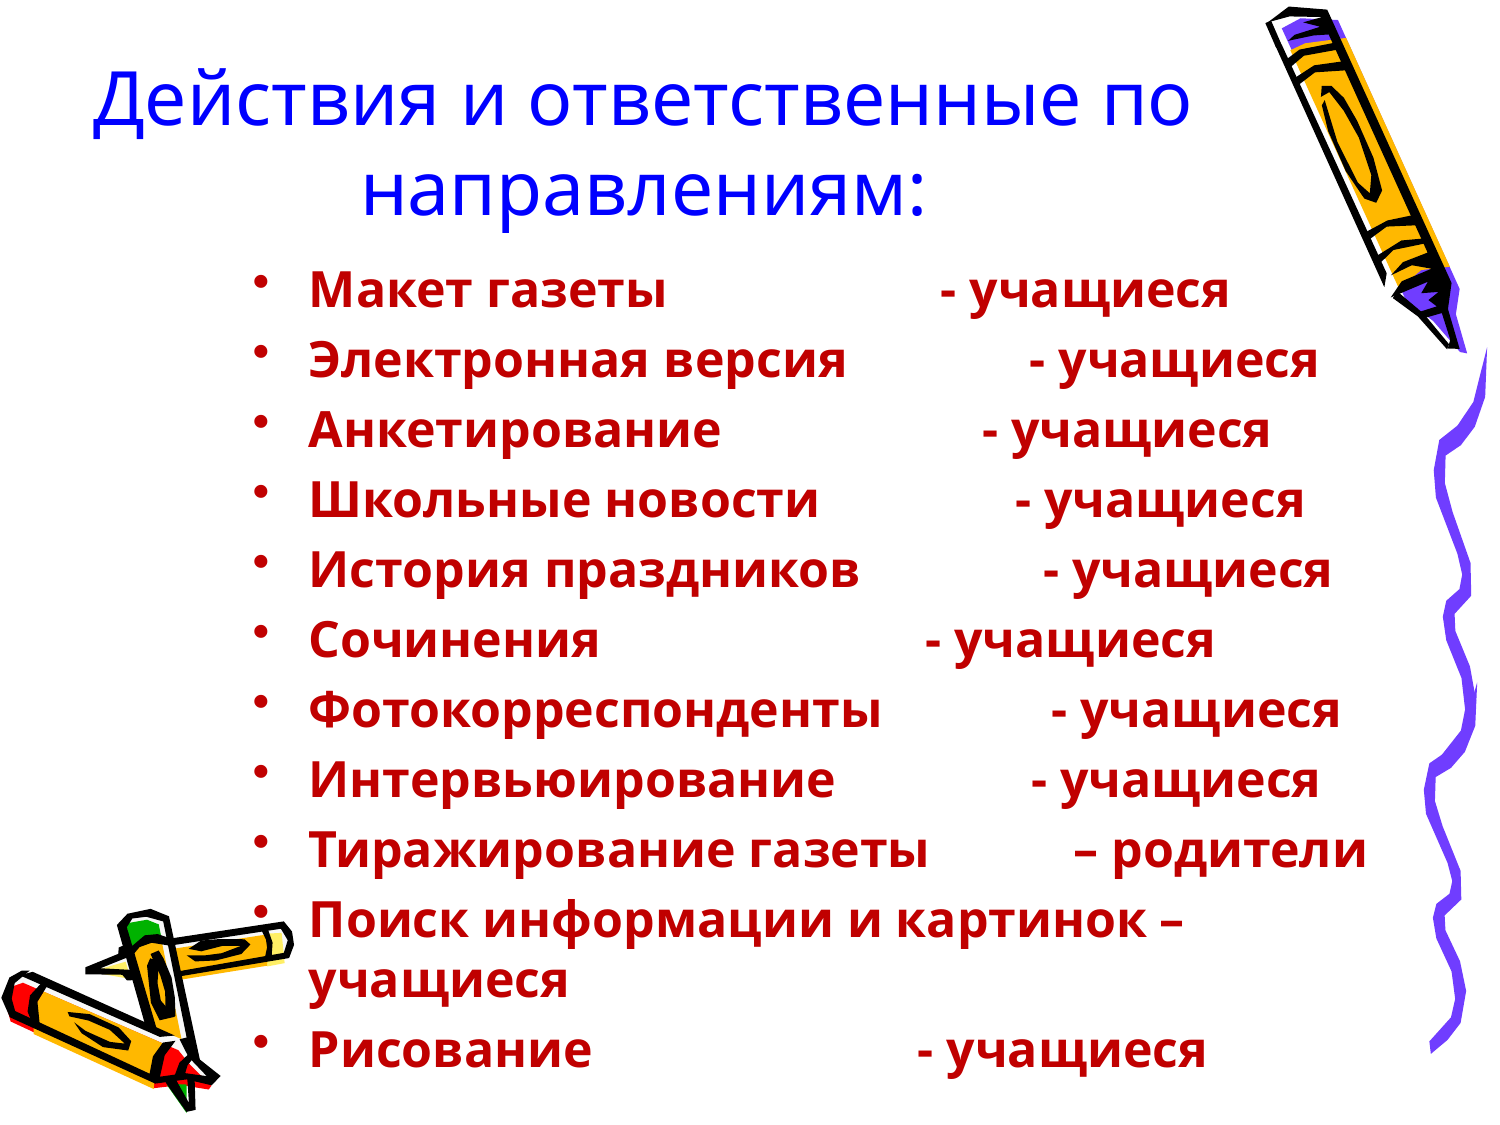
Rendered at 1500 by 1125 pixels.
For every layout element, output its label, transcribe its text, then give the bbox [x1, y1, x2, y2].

list Макет газеты - учащиеся Электронная версия - учащиеся Анкетирование - учащиеся Школьные новости - учащиеся История праздников - учащиеся Сочинения - учащиеся Фотокорреспонденты - учащиеся Интервьюирование - учащиеся Тиражирование газеты – родители Поиск информации и картинок – учащиеся Рисование - учащиеся [237, 249, 1451, 1076]
title Действия и ответственные по направлениям: [0, 24, 1288, 238]
